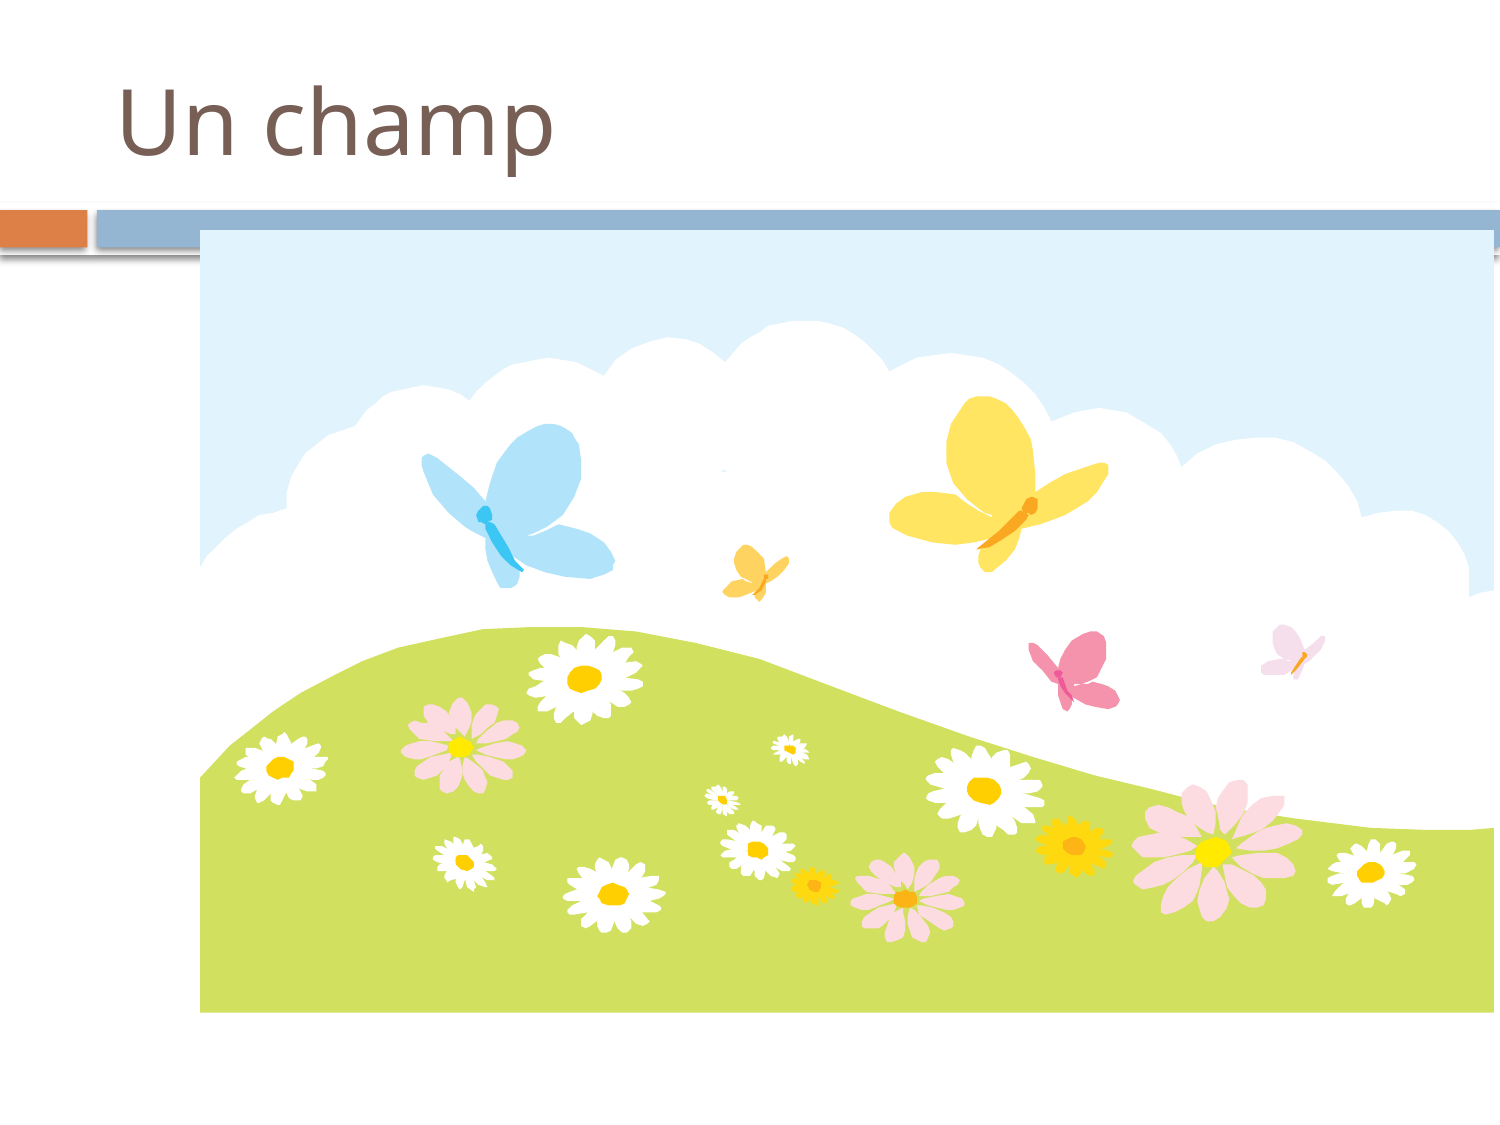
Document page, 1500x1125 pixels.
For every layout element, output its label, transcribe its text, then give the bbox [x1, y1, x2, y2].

picture [199, 229, 1495, 1013]
title Un champ [100, 37, 1438, 200]
